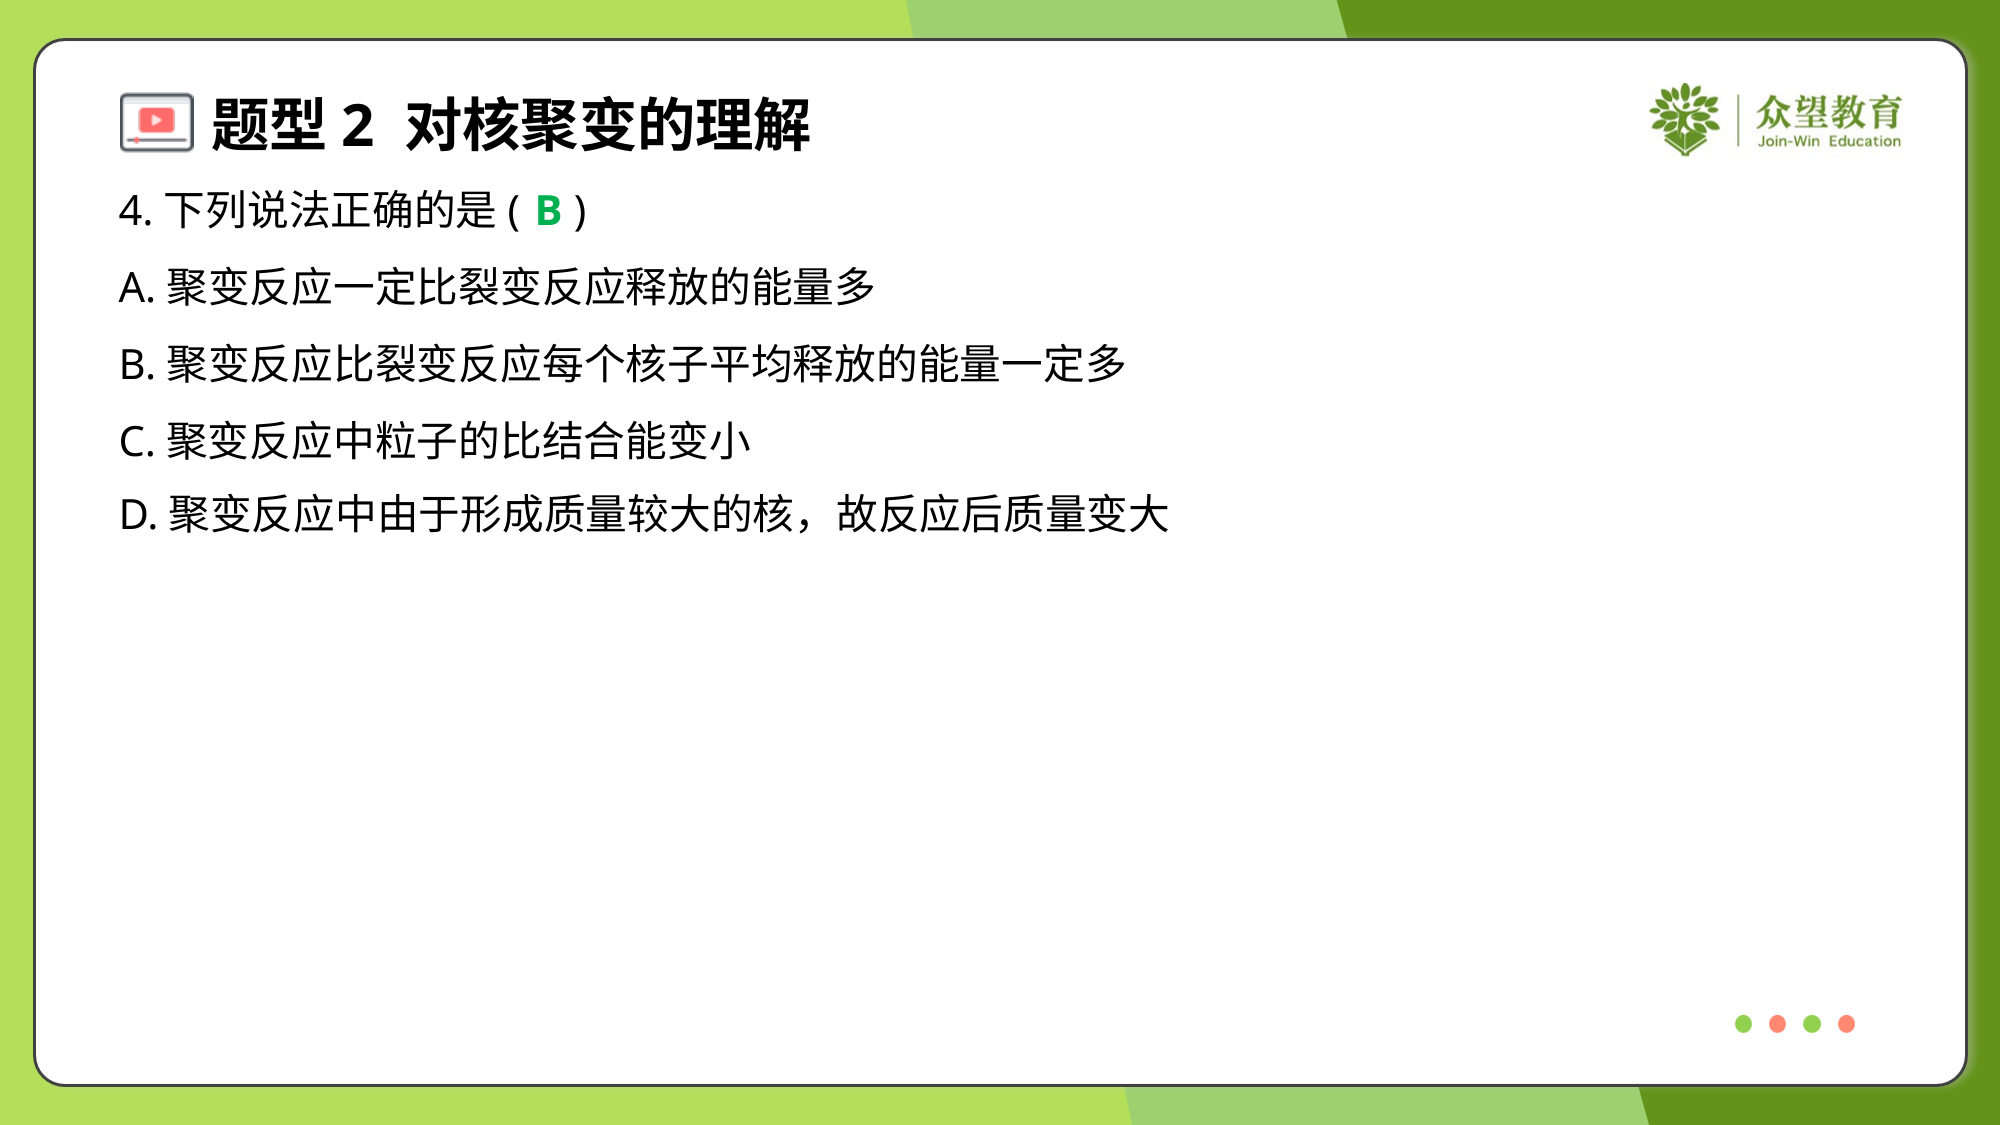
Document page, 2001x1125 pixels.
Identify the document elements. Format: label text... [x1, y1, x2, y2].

text_box 4.下列说法正确的是( ) [118, 158, 519, 226]
text_box 4.下列说法正确的是( ) [578, 158, 1883, 226]
text_box B [519, 158, 578, 226]
text_box A.聚变反应一定比裂变反应释放的能量多 B.聚变反应比裂变反应每个核子平均释放的能量一定多 C.聚变反应中粒子的比结合能变小 D.聚变反应中由于形成质量较大的核，故反应后质量变大 [118, 235, 1883, 531]
picture [0, 0, 2000, 1125]
